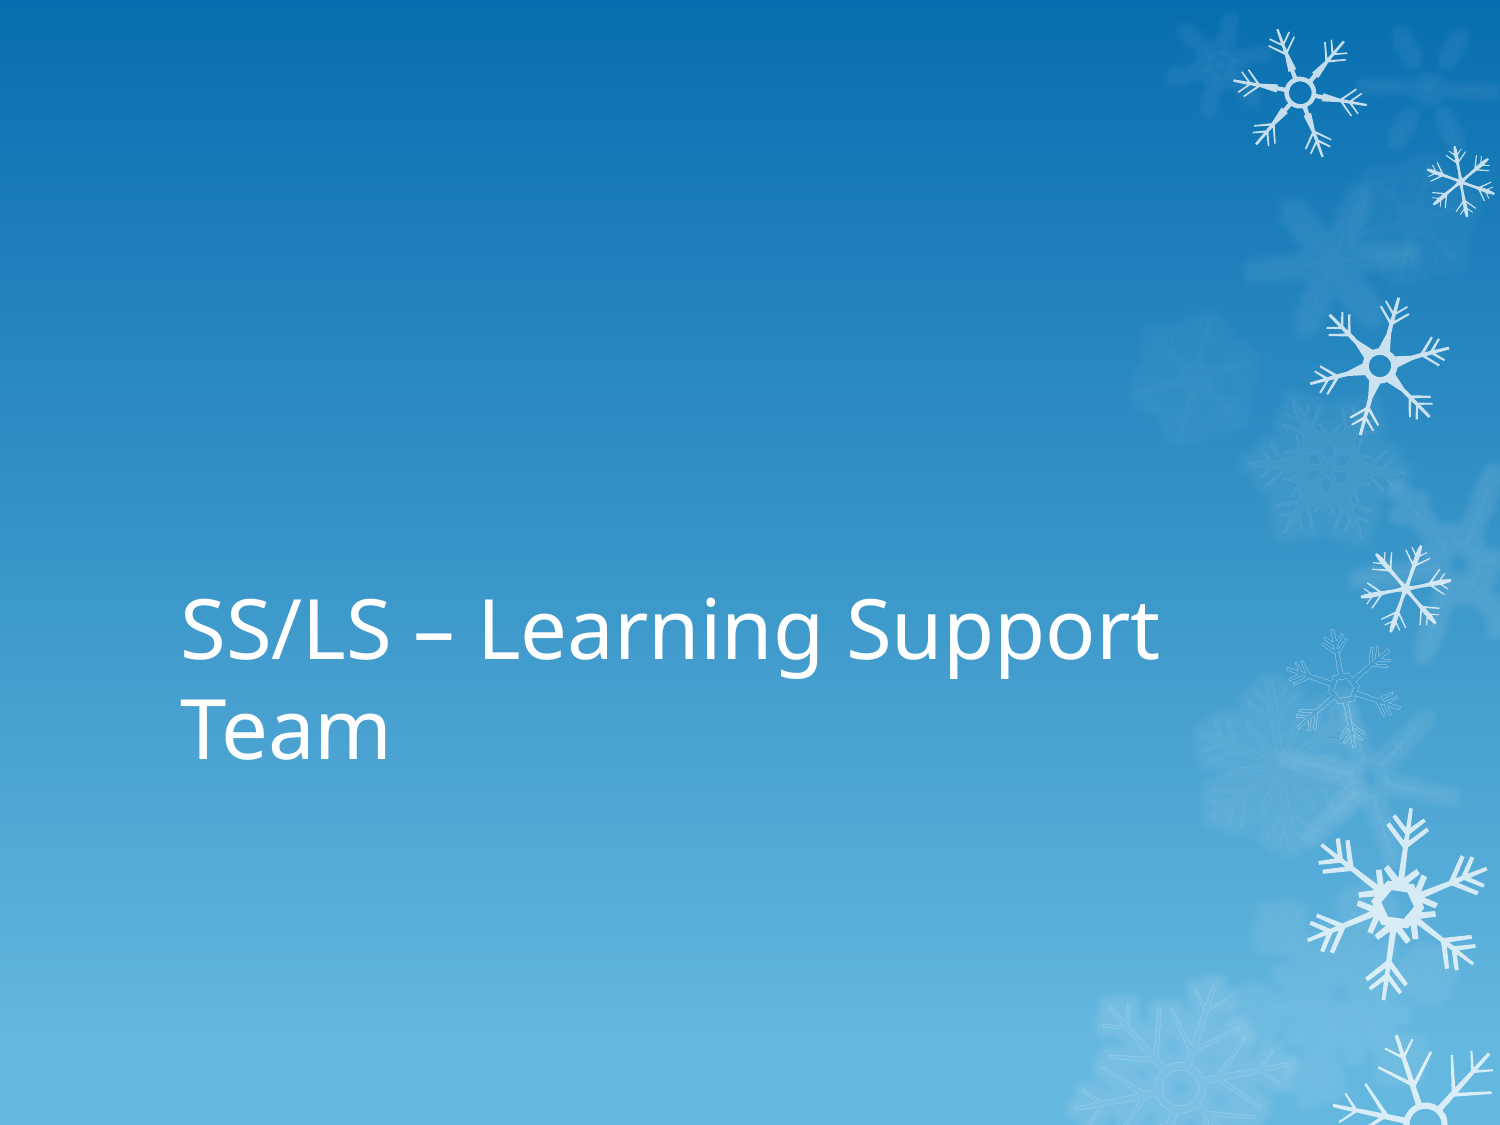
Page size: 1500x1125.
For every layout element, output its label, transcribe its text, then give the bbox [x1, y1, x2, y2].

title SS/LS – Learning Support Team [165, 542, 1334, 784]
